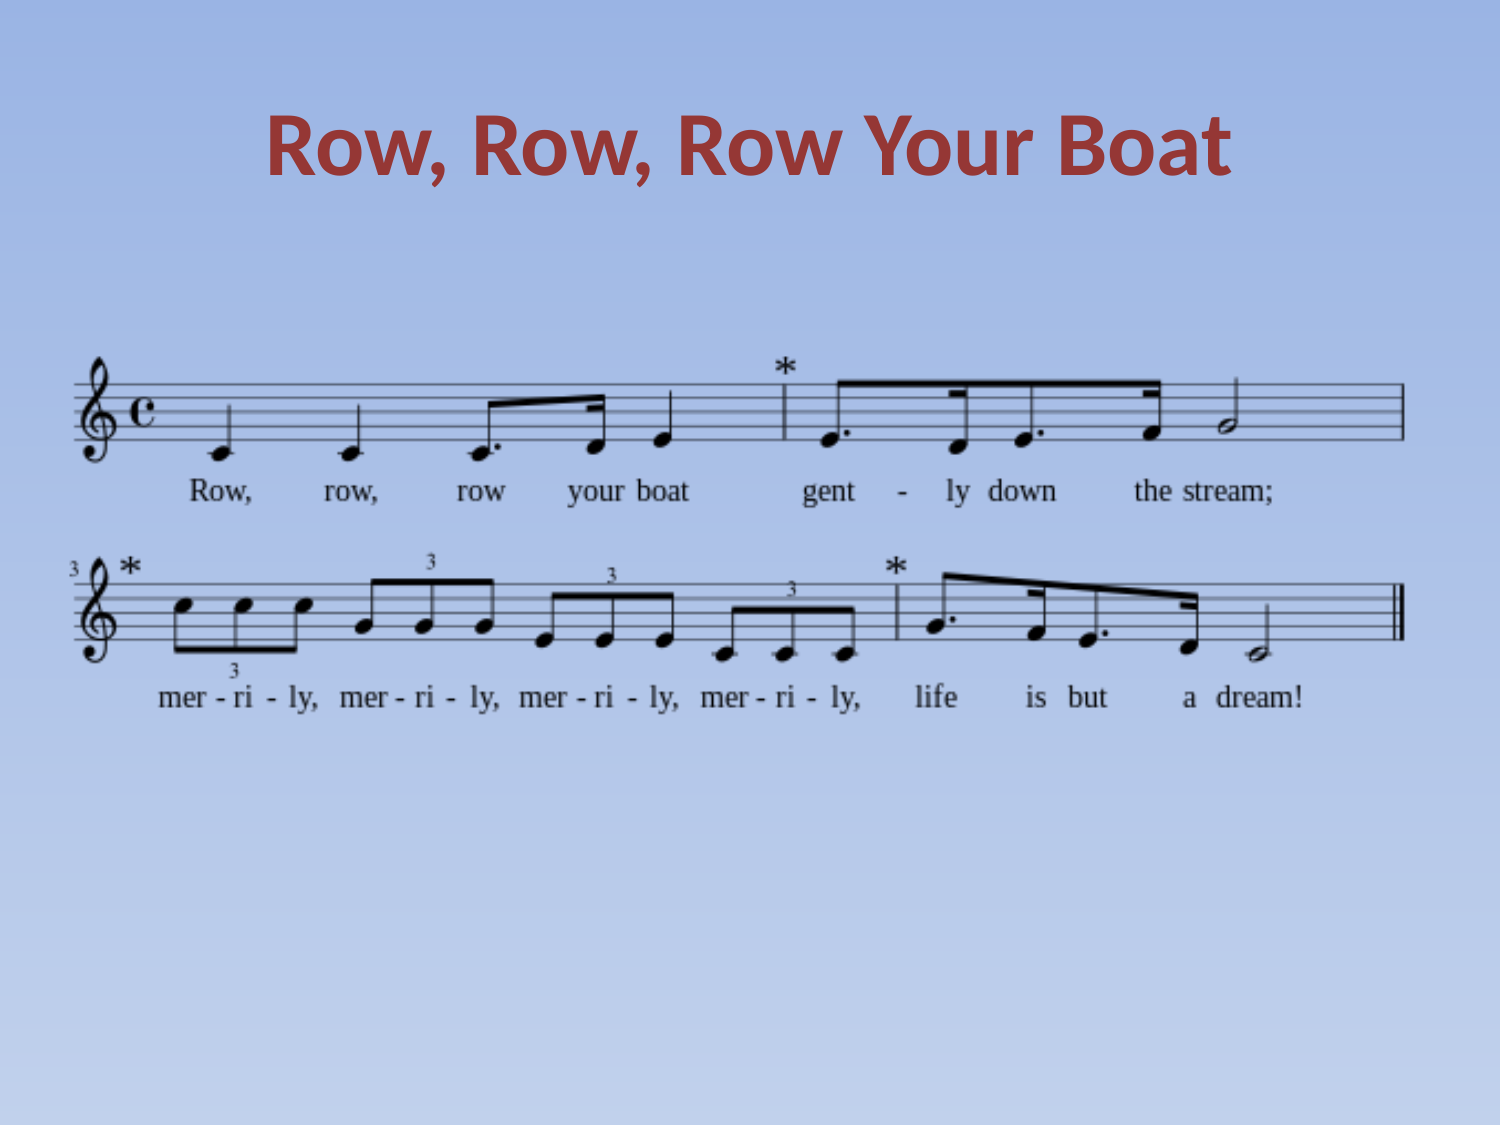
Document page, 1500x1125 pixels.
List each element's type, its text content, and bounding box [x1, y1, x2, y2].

picture [37, 324, 1438, 739]
title Row, Row, Row Your Boat [75, 45, 1425, 233]
